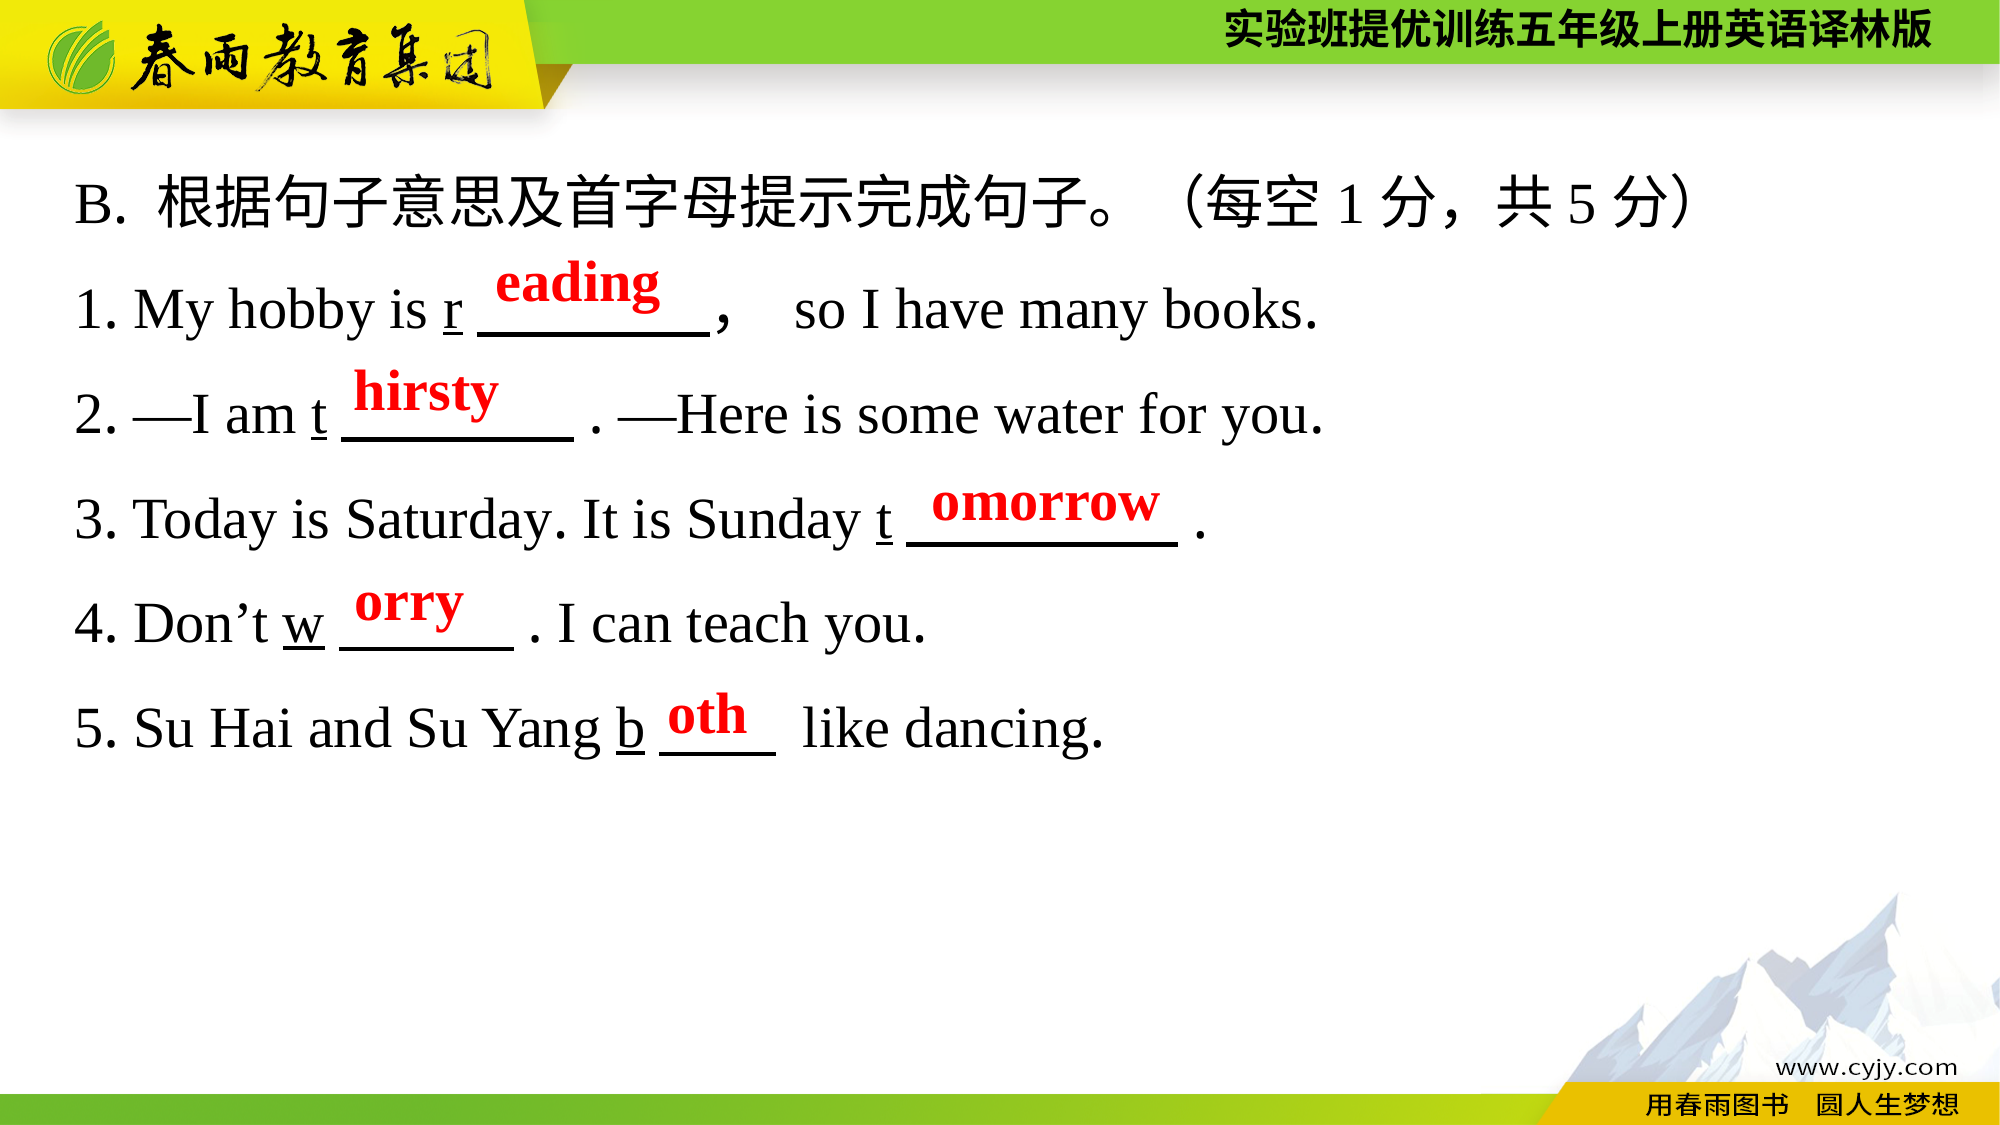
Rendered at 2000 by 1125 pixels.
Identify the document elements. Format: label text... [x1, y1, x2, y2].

text_box hirsty [339, 344, 515, 430]
text_box eading [481, 235, 677, 321]
text_box oth [652, 667, 764, 753]
list B. 根据句子意思及首字母提示完成句子。（每空1分，共5分） 1. My hobby is r ， so I have many books. 2. —I am t . —Here is some water for you. 3. Today is Saturday. It is Sunday t . 4. Don’t w . I can teach you. 5. Su Hai and Su Yang b like dancing. [59, 122, 1944, 774]
picture [0, 0, 2000, 1125]
text_box orry [339, 554, 480, 640]
text_box omorrow [917, 454, 1176, 540]
